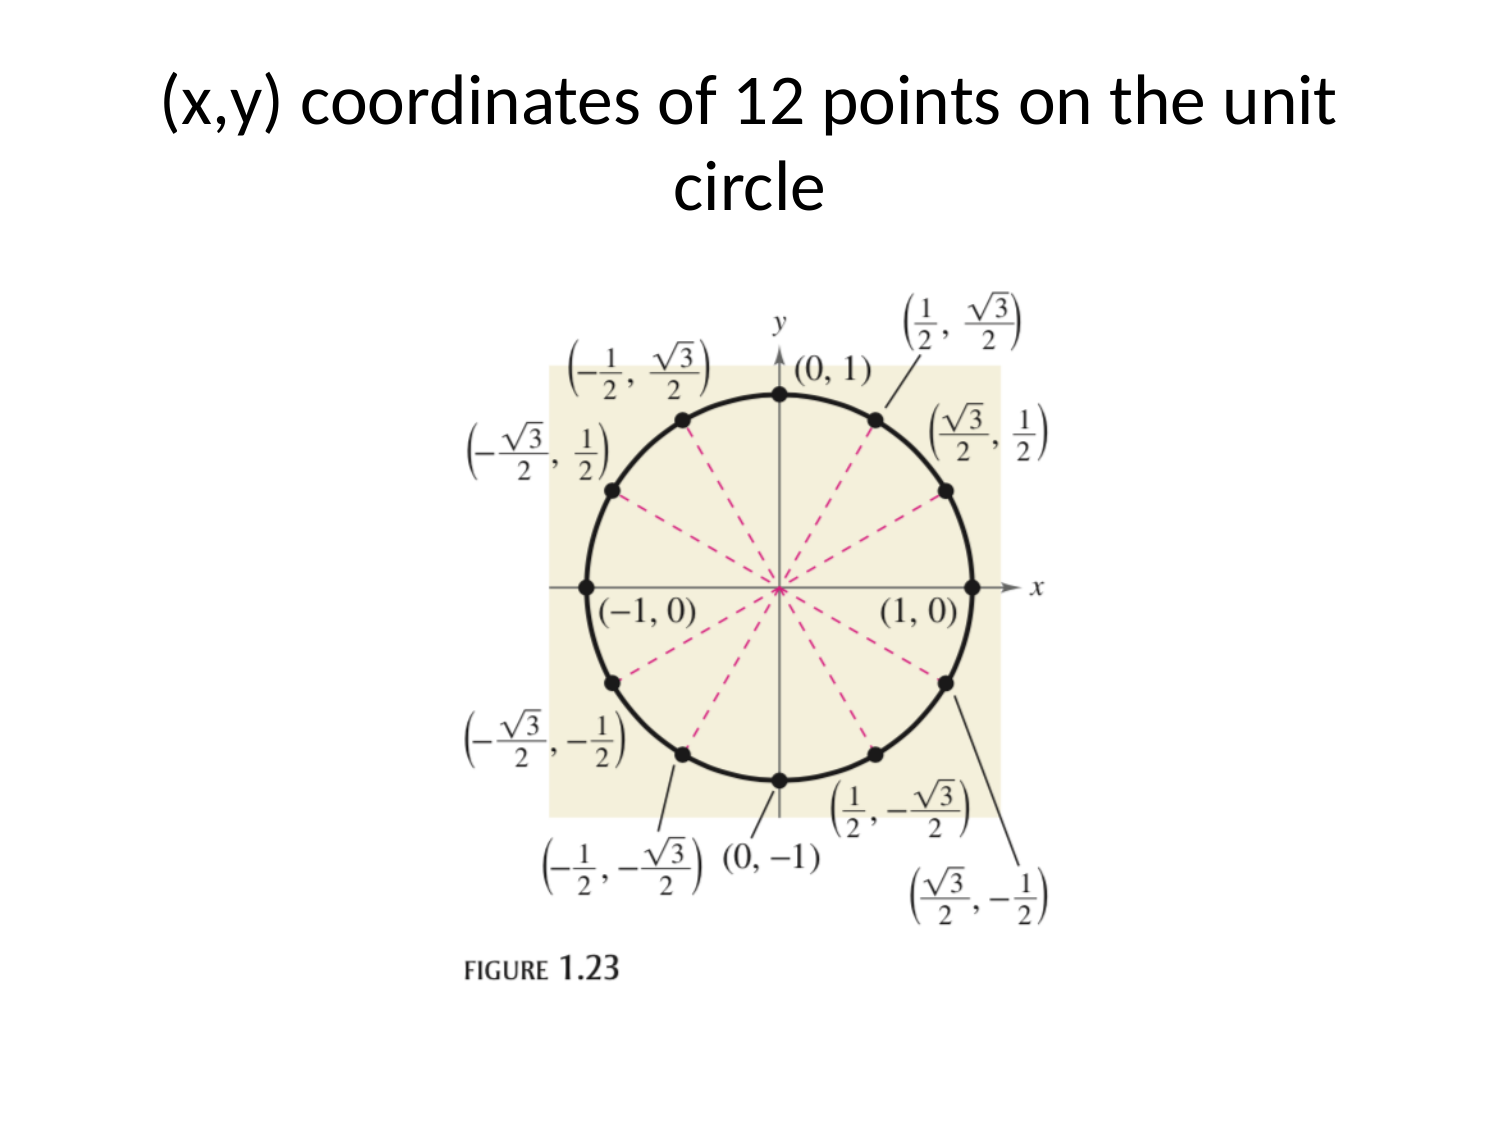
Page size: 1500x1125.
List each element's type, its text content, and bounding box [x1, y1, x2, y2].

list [74, 262, 1426, 1006]
title (x,y) coordinates of 12 points on the unit circle [75, 45, 1425, 233]
